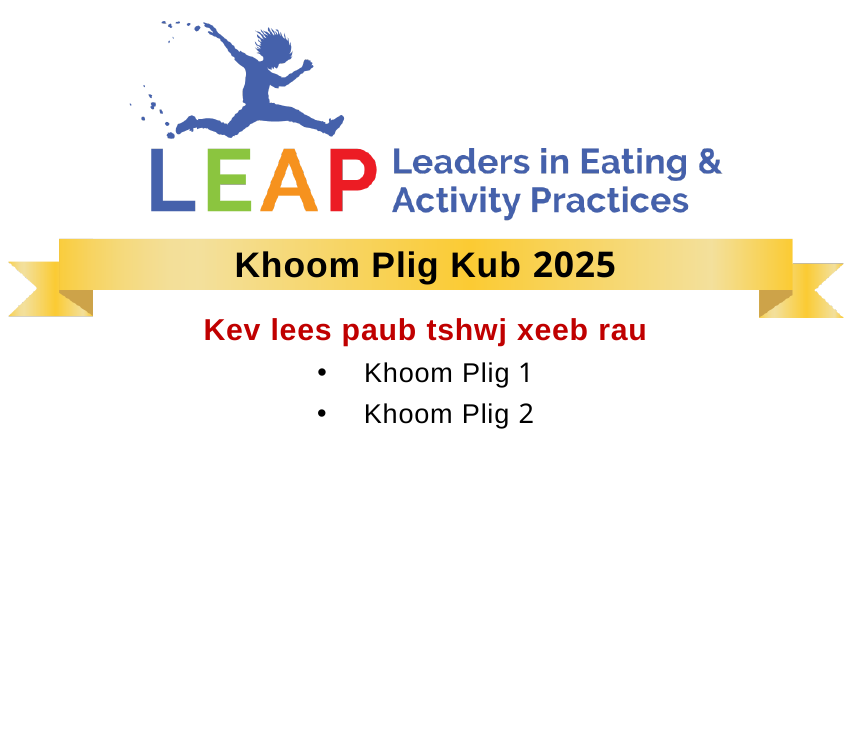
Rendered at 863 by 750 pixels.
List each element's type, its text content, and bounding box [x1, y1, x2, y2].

title Khoom Plig Kub 2025 [60, 239, 791, 293]
list Kev lees paub tshwj xeeb rau Khoom Plig 1 Khoom Plig 2 [92, 307, 759, 603]
picture [1, 0, 863, 338]
